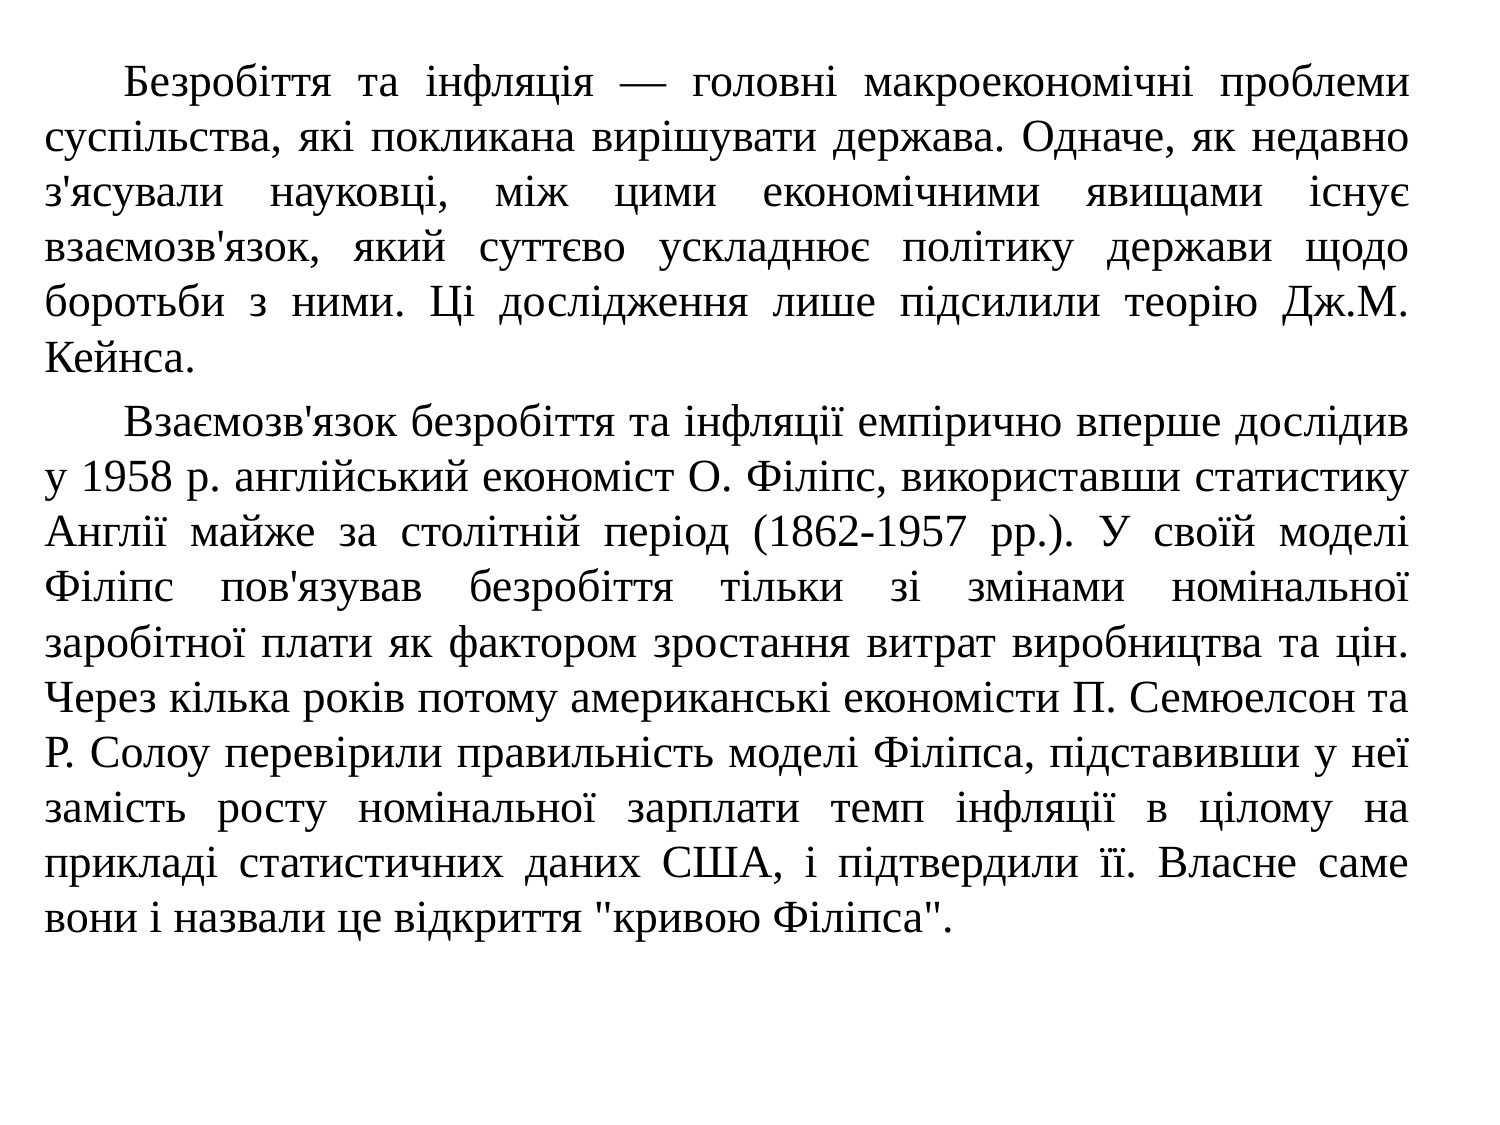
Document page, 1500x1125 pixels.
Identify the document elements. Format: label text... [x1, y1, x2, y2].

list Безробіття та інфляція — головні макроекономічні проблеми суспільства, які покликана вирішувати держава. Одначе, як недавно з'ясували науковці, між цими економічними явищами існує взаємозв'язок, який суттєво ускладнює політику держави щодо боротьби з ними. Ці дослідження лише підсилили теорію Дж.М. Кейнса. Взаємозв'язок безробіття та інфляції емпірично вперше дослідив у 1958 р. англійський економіст О. Філіпс, використавши статистику Англії майже за столітній період (1862-1957 рр.). У своїй моделі Філіпс пов'язував безробіття тільки зі змінами номінальної заробітної плати як фактором зростання витрат виробництва та цін. Через кілька років потому американські економісти П. Семюелсон та Р. Солоу перевірили правильність моделі Філіпса, підставивши у неї замість росту номінальної зарплати темп інфляції в цілому на прикладі статистичних даних США, і підтвердили її. Власне саме вони і назвали це відкриття "кривою Філіпса". [29, 42, 1425, 1005]
